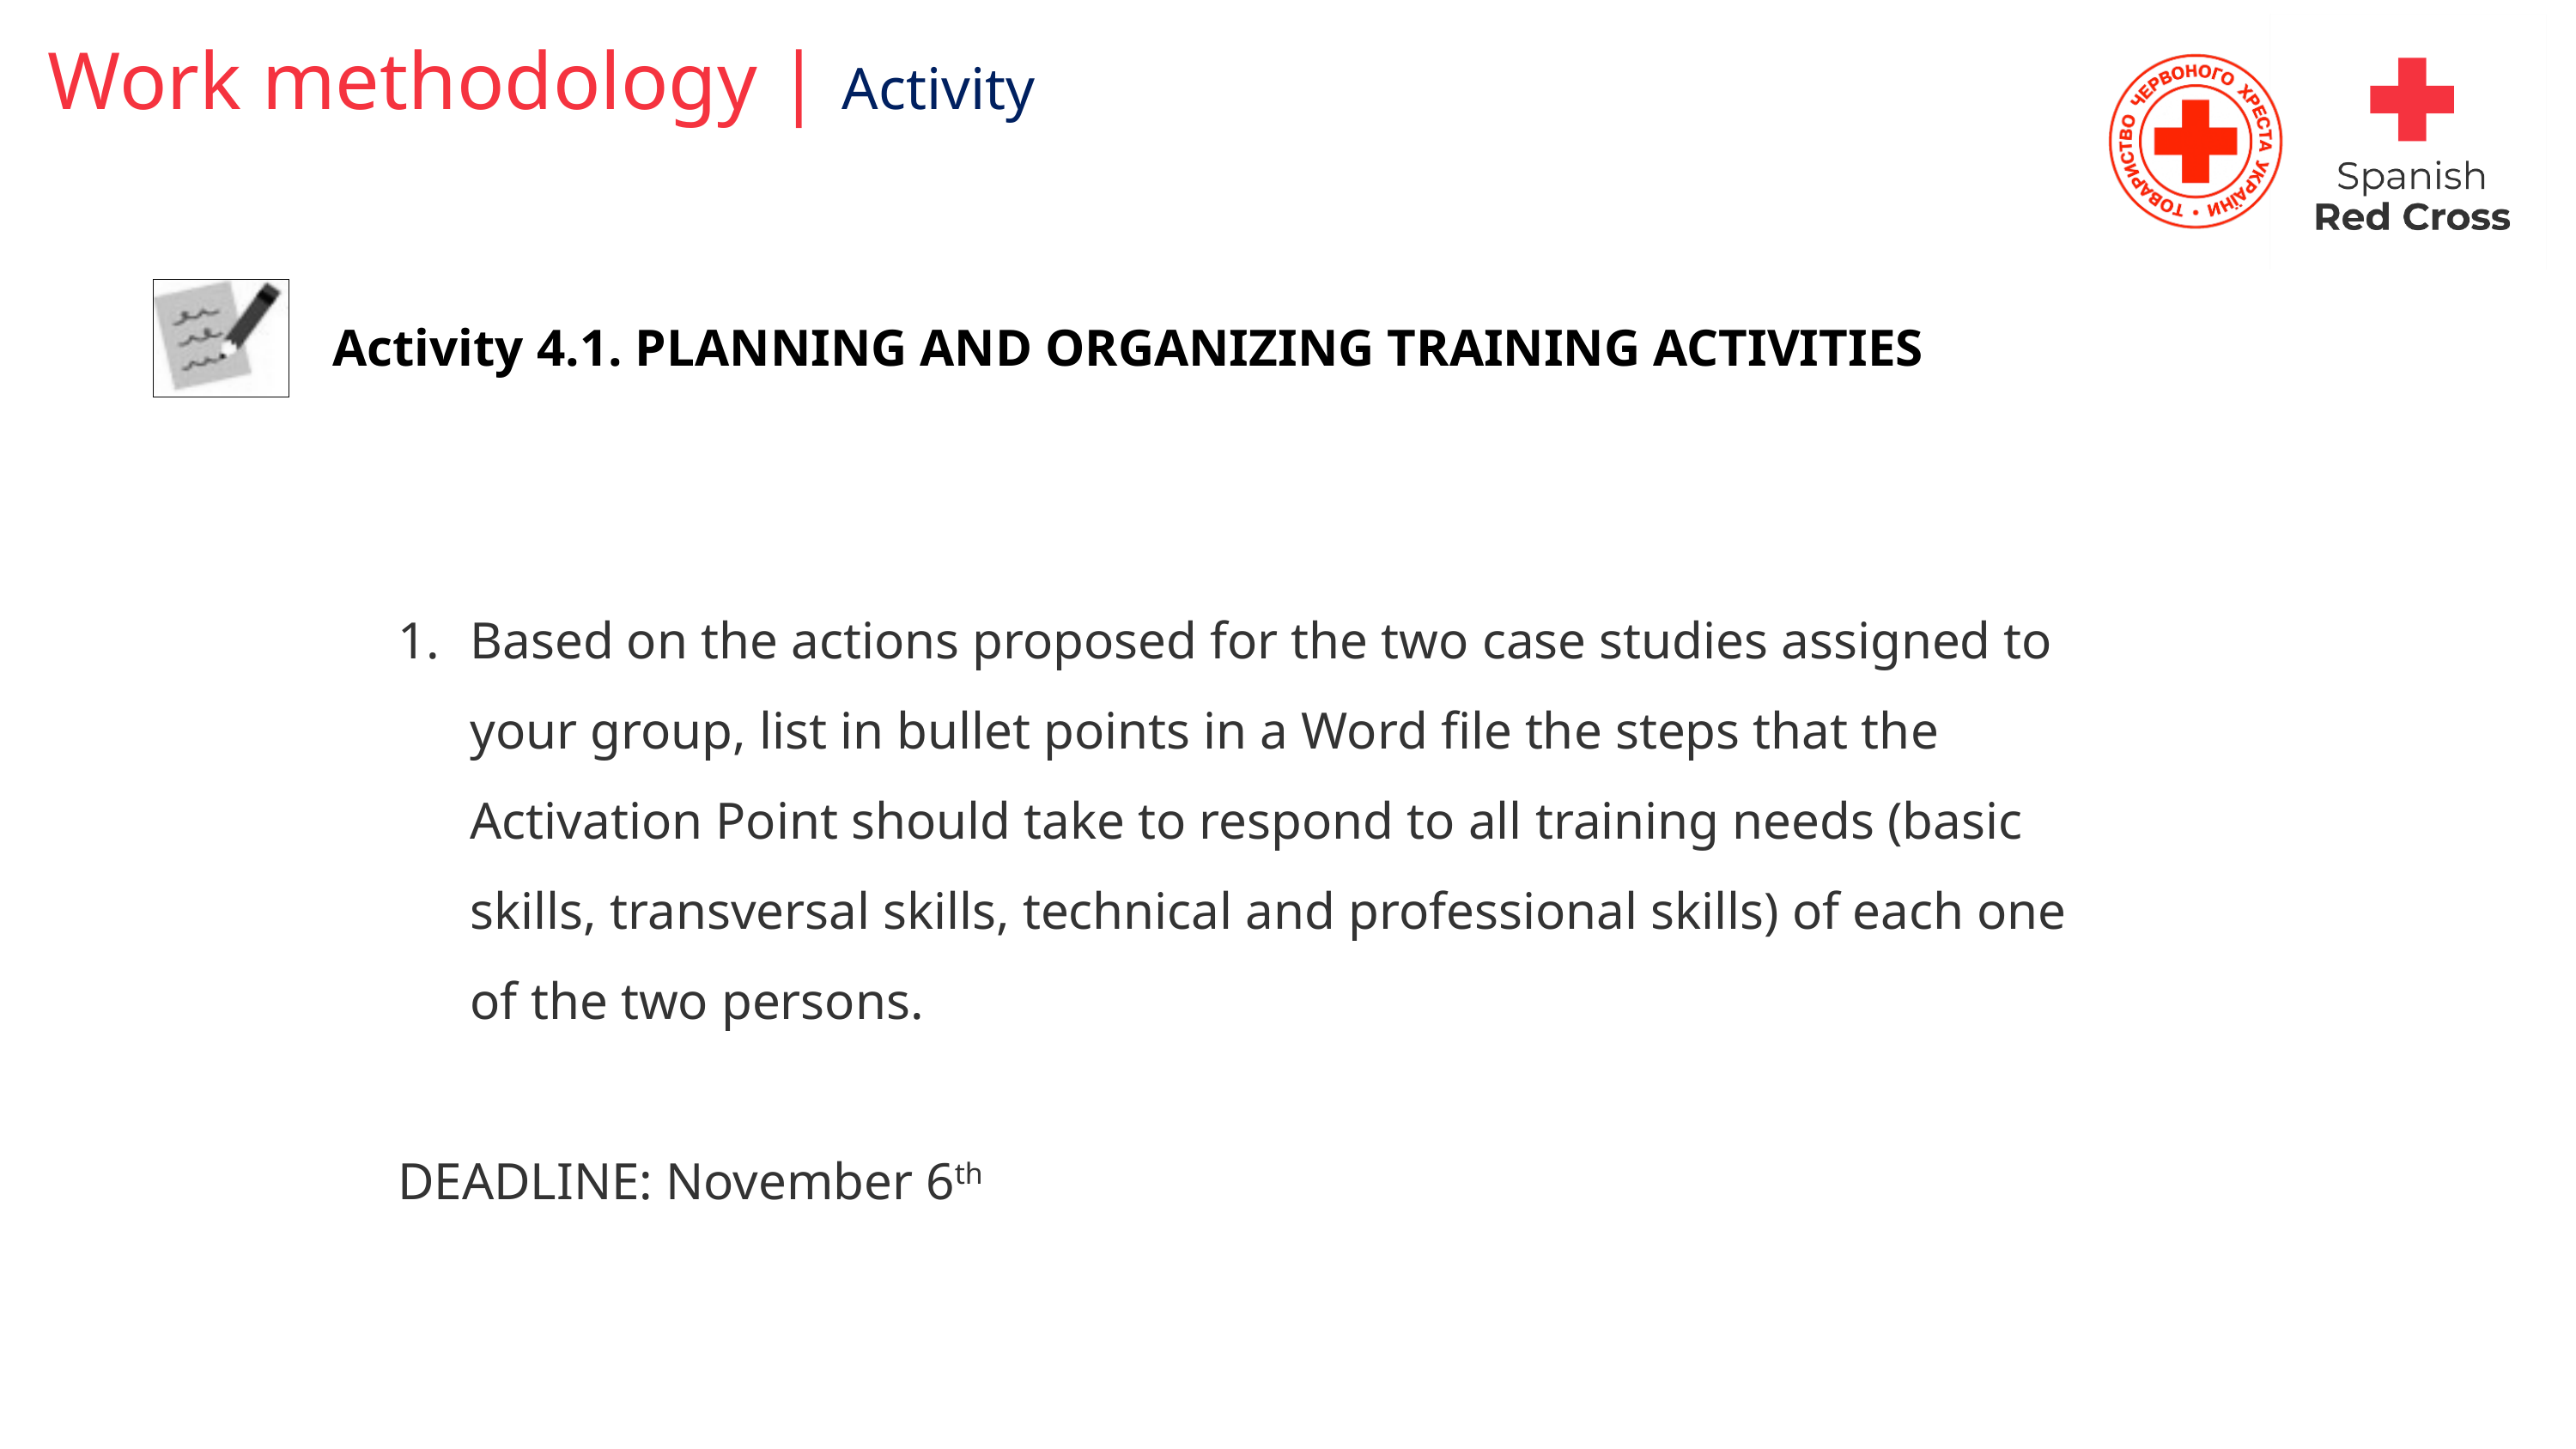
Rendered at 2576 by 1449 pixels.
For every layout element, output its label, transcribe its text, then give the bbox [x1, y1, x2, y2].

text_box Work methodology | Activity [41, 24, 1893, 132]
picture [152, 279, 289, 397]
text_box Activity 4.1. PLANNING AND ORGANIZING TRAINING ACTIVITIES [319, 279, 2270, 383]
text_box Based on the actions proposed for the two case studies assigned to your group, list in bullet points in a Word file the steps that the Activation Point should take to respond to all training needs (basic skills, transversal skills, technical and professional skills) of each one of the two persons. DEADLINE: November 6th [385, 572, 2135, 1306]
picture [2100, 3, 2547, 281]
